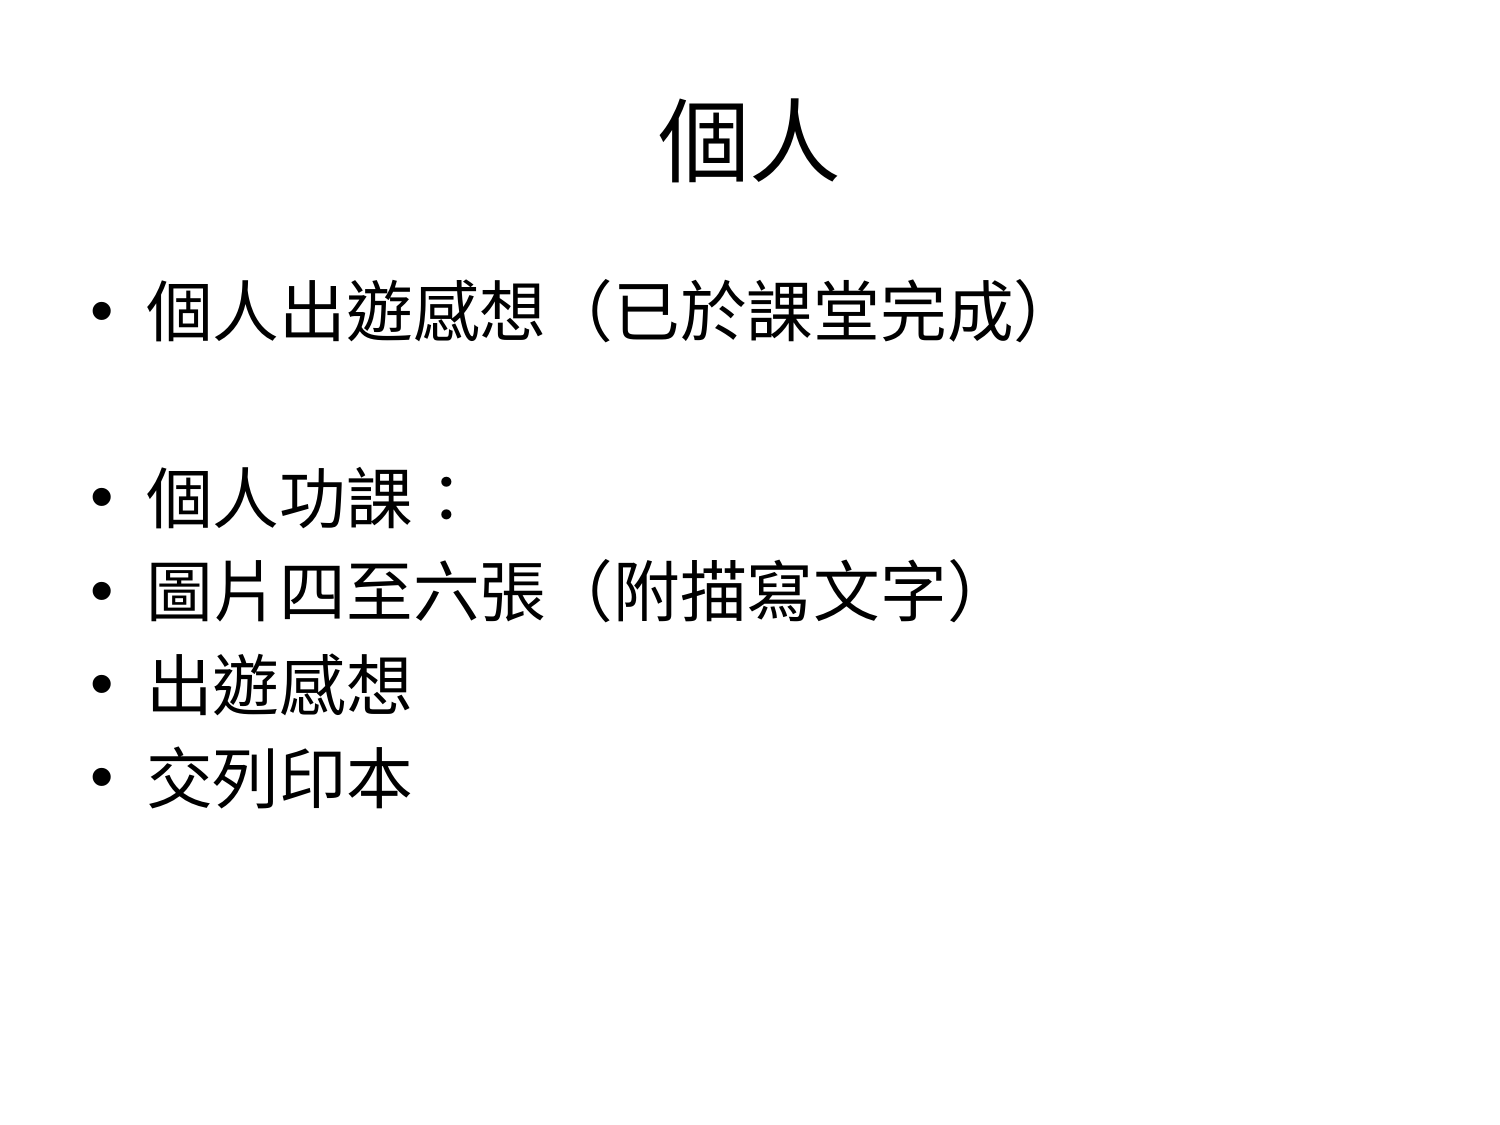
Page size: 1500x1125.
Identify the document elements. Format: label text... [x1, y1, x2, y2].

list 個人出遊感想（已於課堂完成） 個人功課： 圖片四至六張（附描寫文字） 出遊感想 交列印本 [75, 262, 1425, 1005]
title 個人 [75, 45, 1425, 233]
